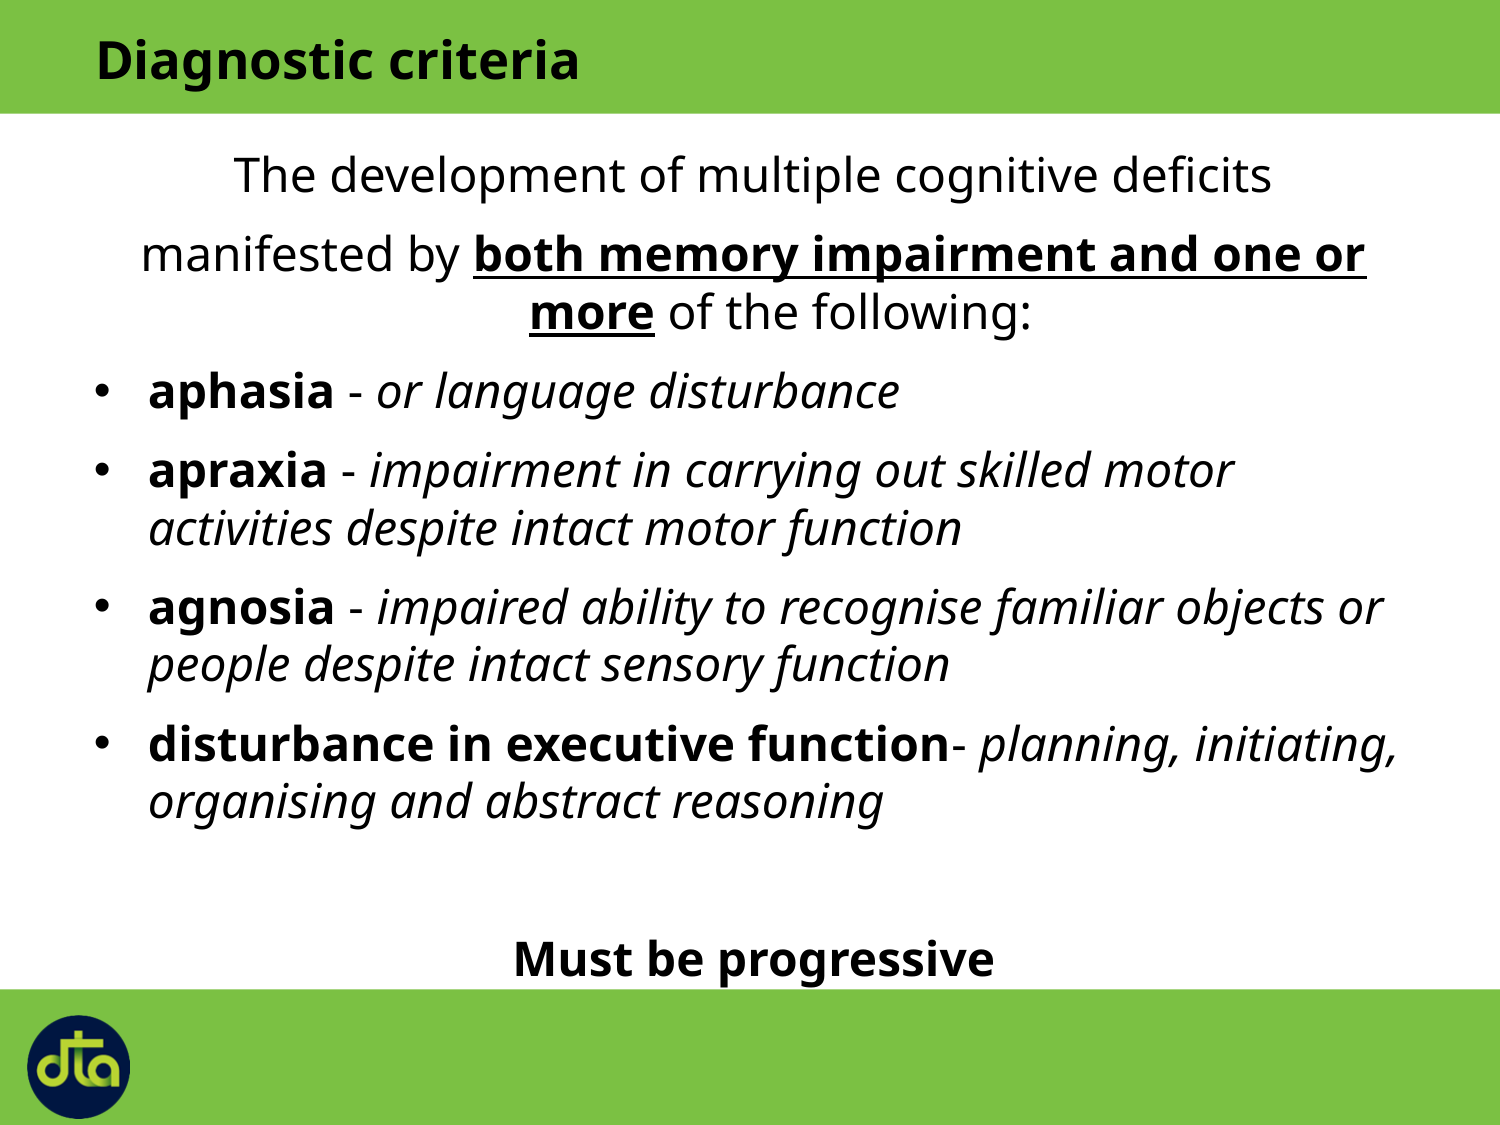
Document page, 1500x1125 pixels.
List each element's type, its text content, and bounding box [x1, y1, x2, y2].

text_box The development of multiple cognitive deficits manifested by both memory impairment and one or more of the following: aphasia - or language disturbance apraxia - impairment in carrying out skilled motor activities despite intact motor function agnosia - impaired ability to recognise familiar objects or people despite intact sensory function disturbance in executive function- planning, initiating, organising and abstract reasoning Must be progressive [78, 137, 1429, 1000]
text_box Diagnostic criteria [29, 0, 648, 118]
picture [27, 1015, 131, 1120]
